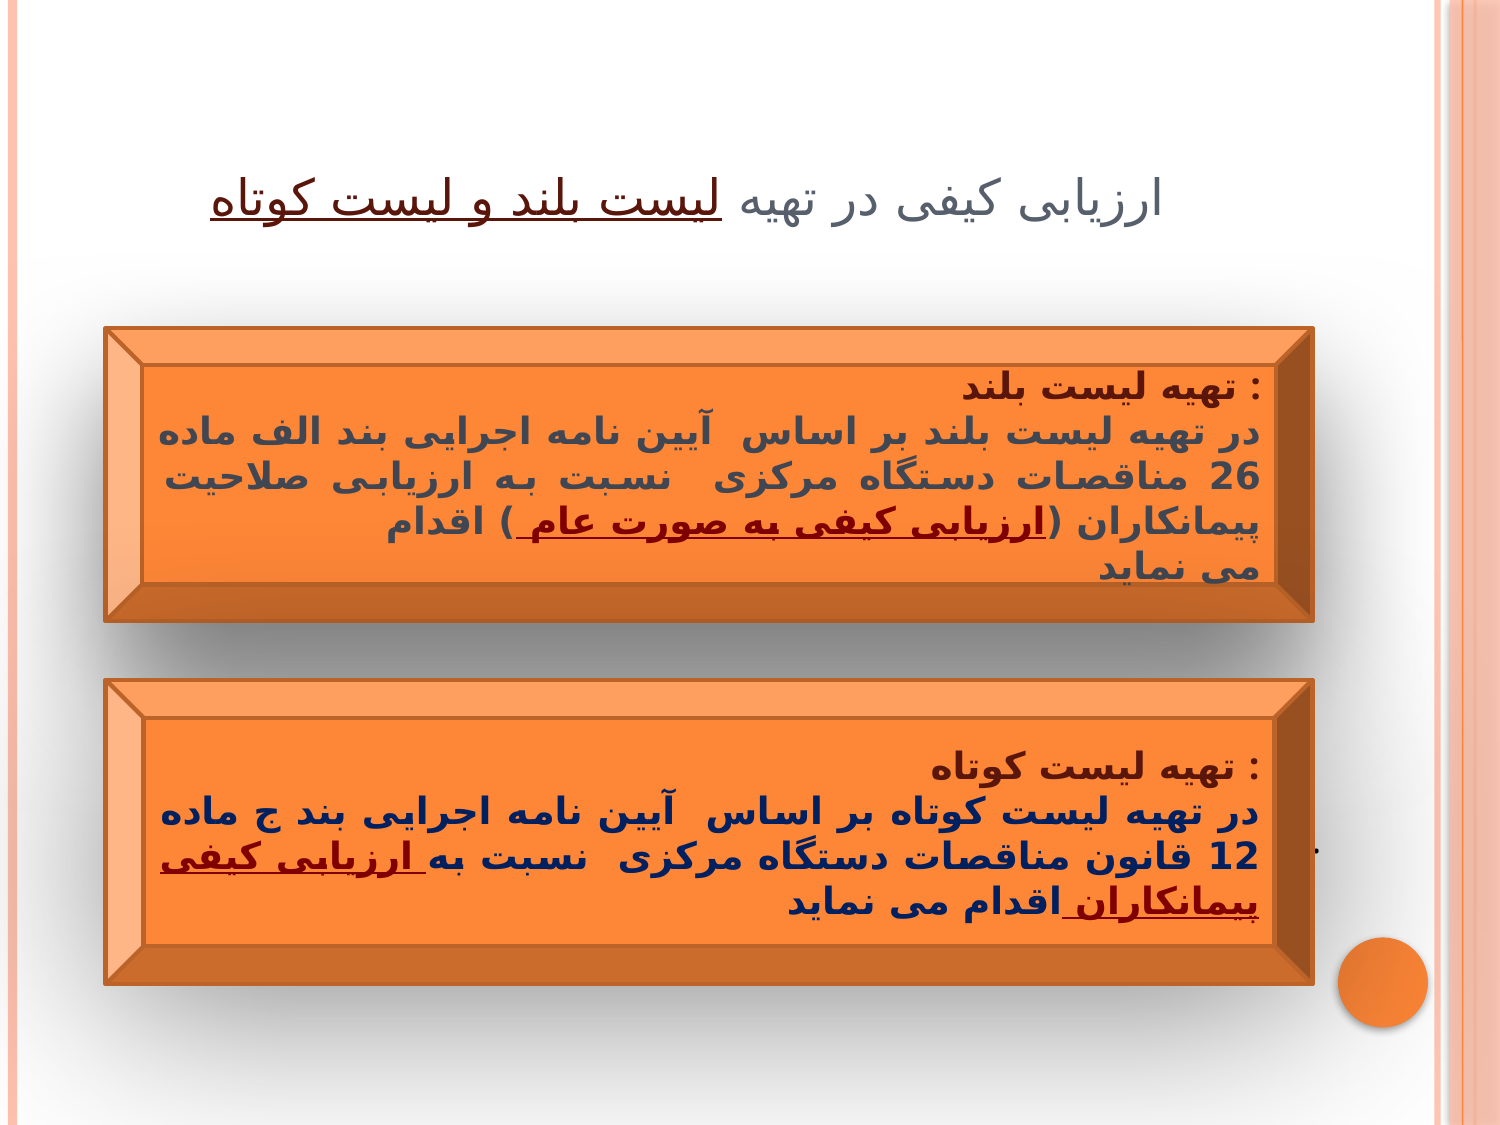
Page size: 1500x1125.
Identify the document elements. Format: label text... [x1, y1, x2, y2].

table_cell [112, 682, 1306, 716]
text_box تهیه لیست بلند : در تهیه لیست بلند بر اساس آیین نامه اجرایی بند الف ماده 26 مناقصات دستگاه مرکزی نسبت به ارزیابی صلاحیت پیمانکاران (ارزیابی کیفی به صورت عام ) اقدام می نماید [103, 326, 1315, 601]
title ارزیابی کیفی در تهيه ليست بلند و ليست كوتاه [75, 45, 1300, 233]
text_box تهیه لیست کوتاه : در تهیه لیست کوتاه بر اساس آیین نامه اجرایی بند ج ماده 12 قانون مناقصات دستگاه مرکزی نسبت به ارزیابی کیفی پیمانکاران اقدام می نماید [103, 678, 1315, 986]
table_cell [112, 330, 1306, 363]
